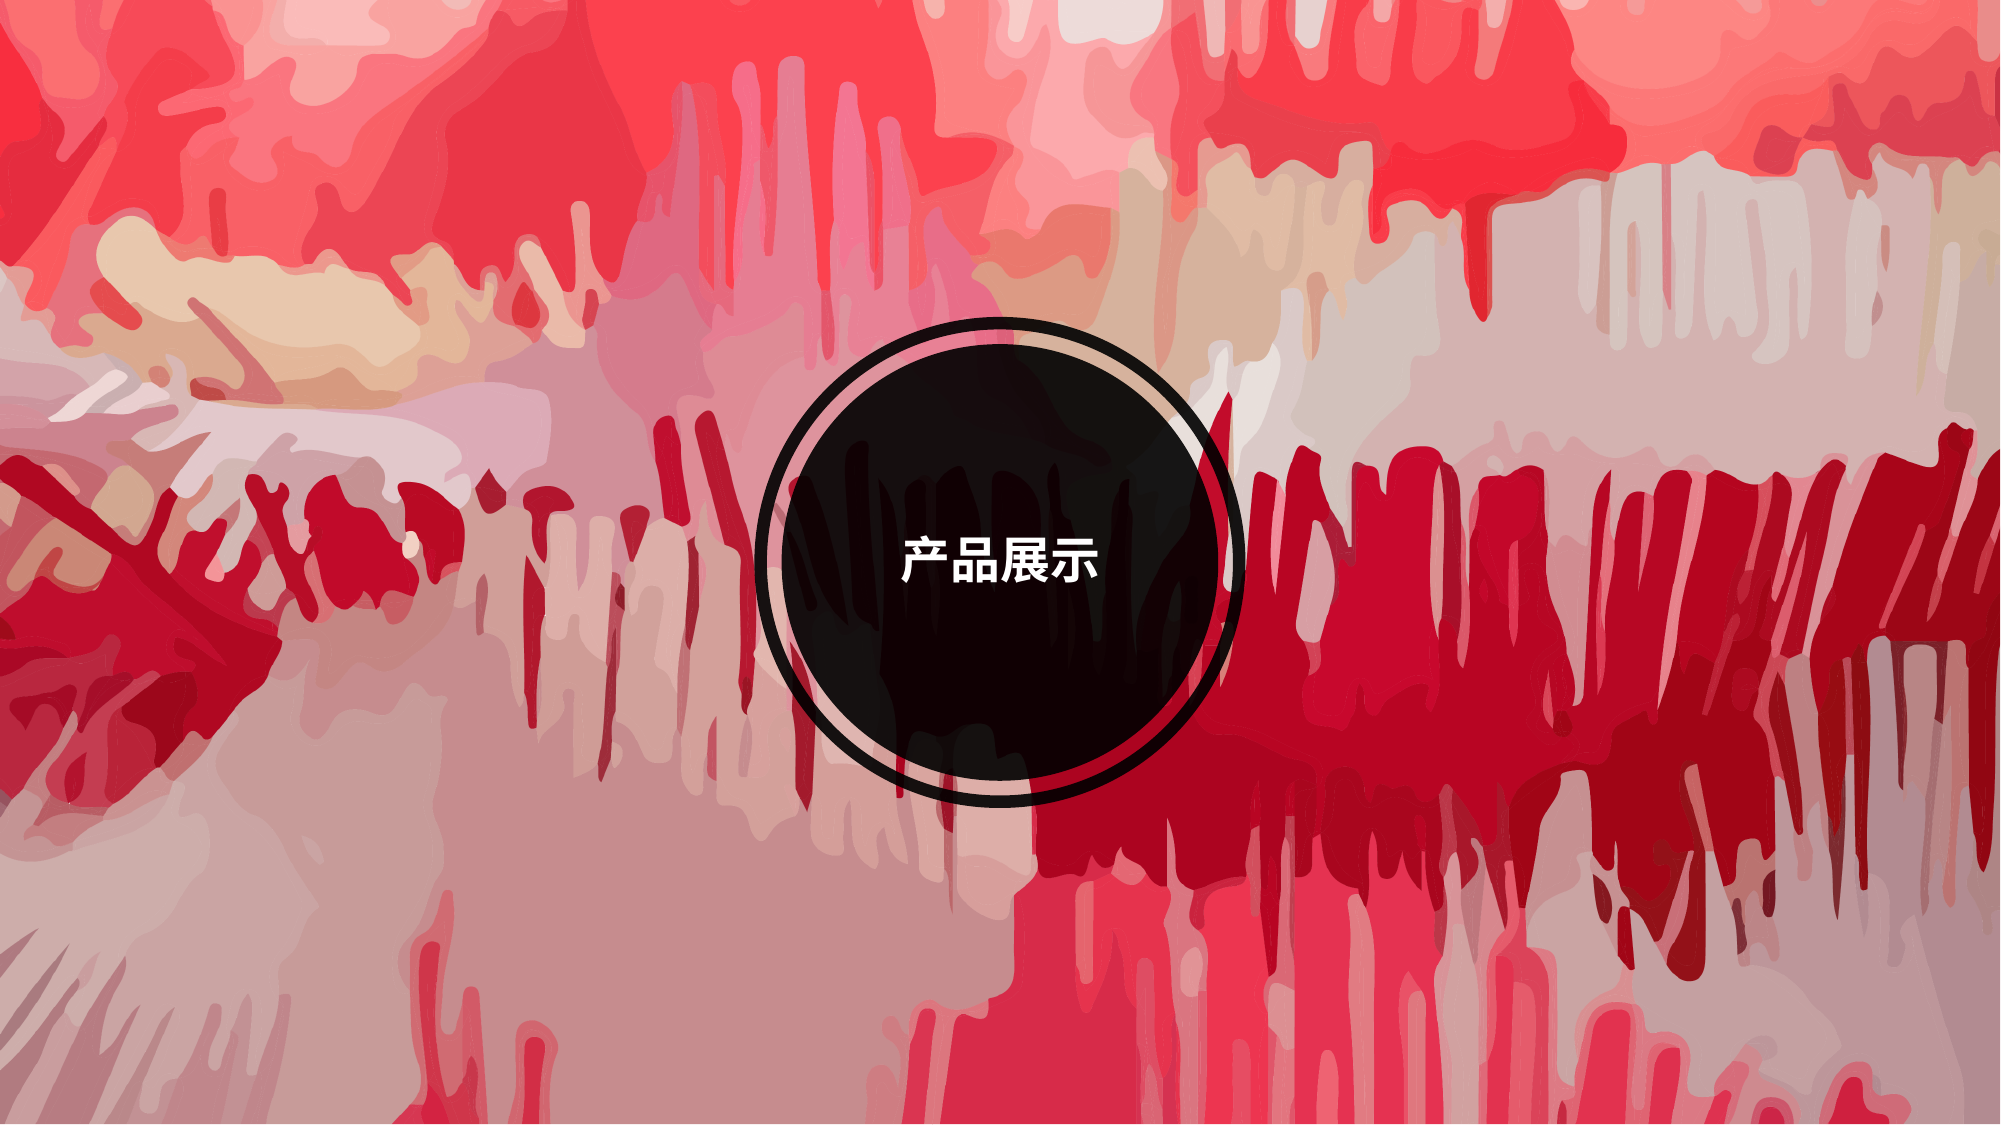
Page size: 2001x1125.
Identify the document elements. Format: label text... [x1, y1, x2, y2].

list 产品展示 [822, 527, 1178, 598]
picture [0, 0, 2001, 1125]
